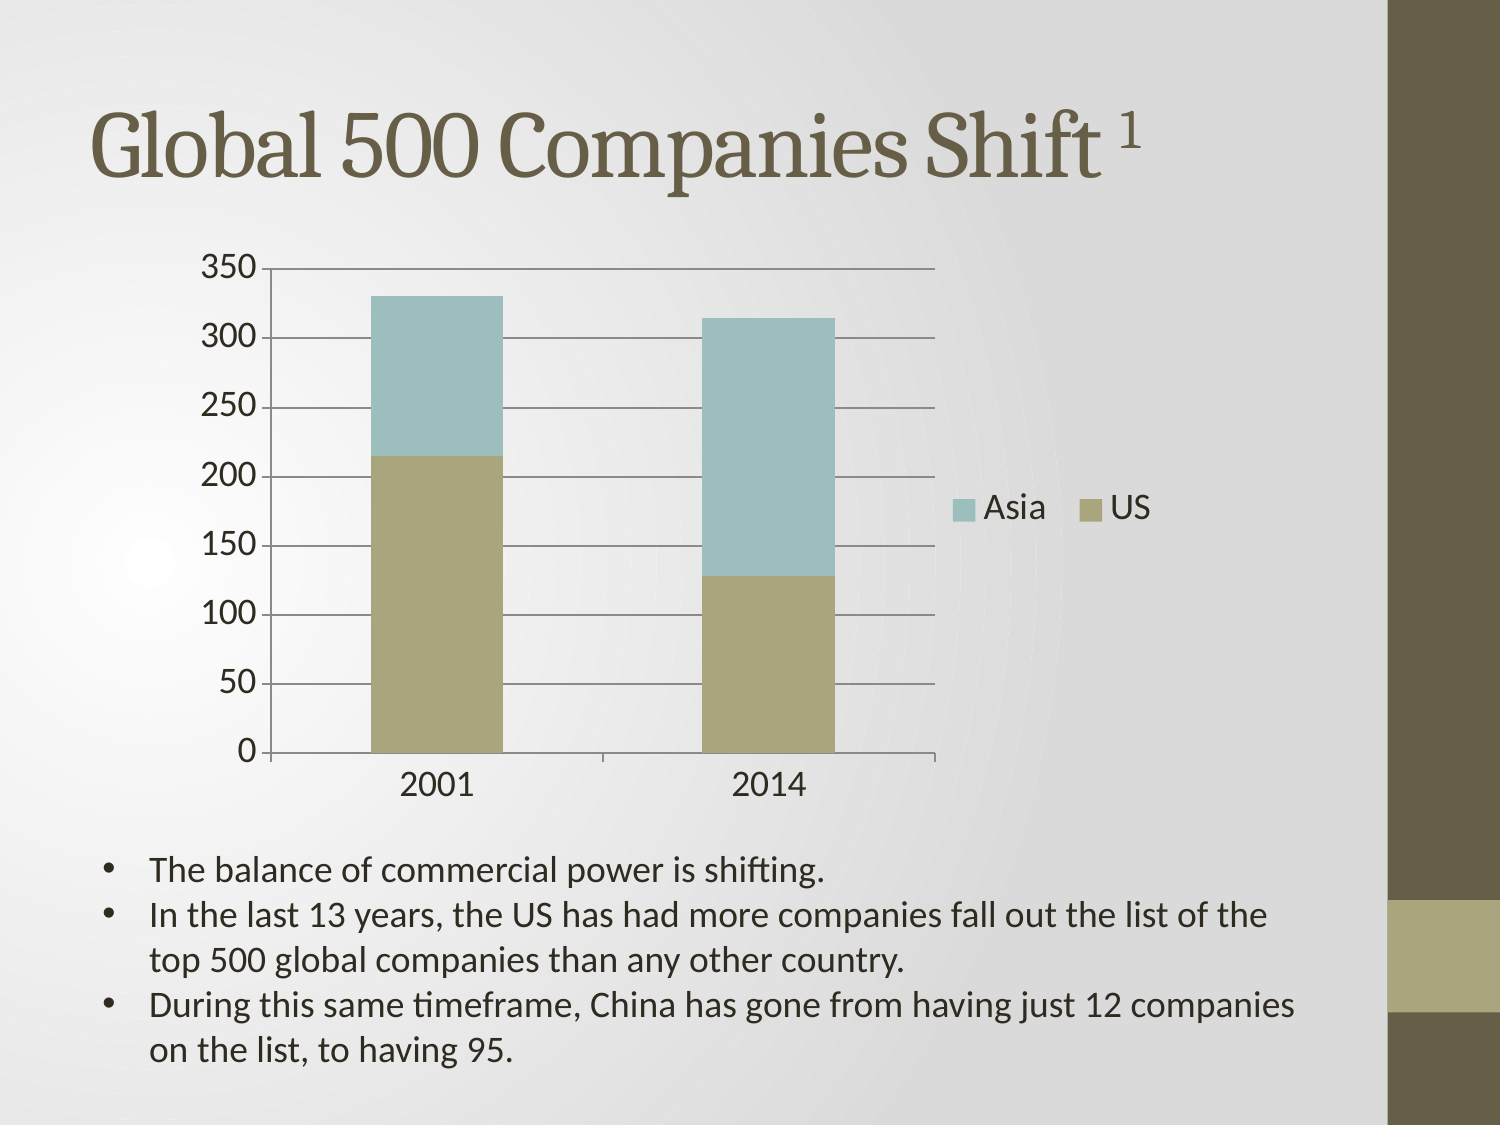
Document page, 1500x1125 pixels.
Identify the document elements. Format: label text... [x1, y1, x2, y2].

chart [74, 186, 1326, 913]
text_box The balance of commercial power is shifting. In the last 13 years, the US has had more companies fall out the list of the top 500 global companies than any other country. During this same timeframe, China has gone from having just 12 companies on the list, to having 95. [87, 919, 1313, 1078]
title Global 500 Companies Shift 1 [75, 45, 1325, 183]
